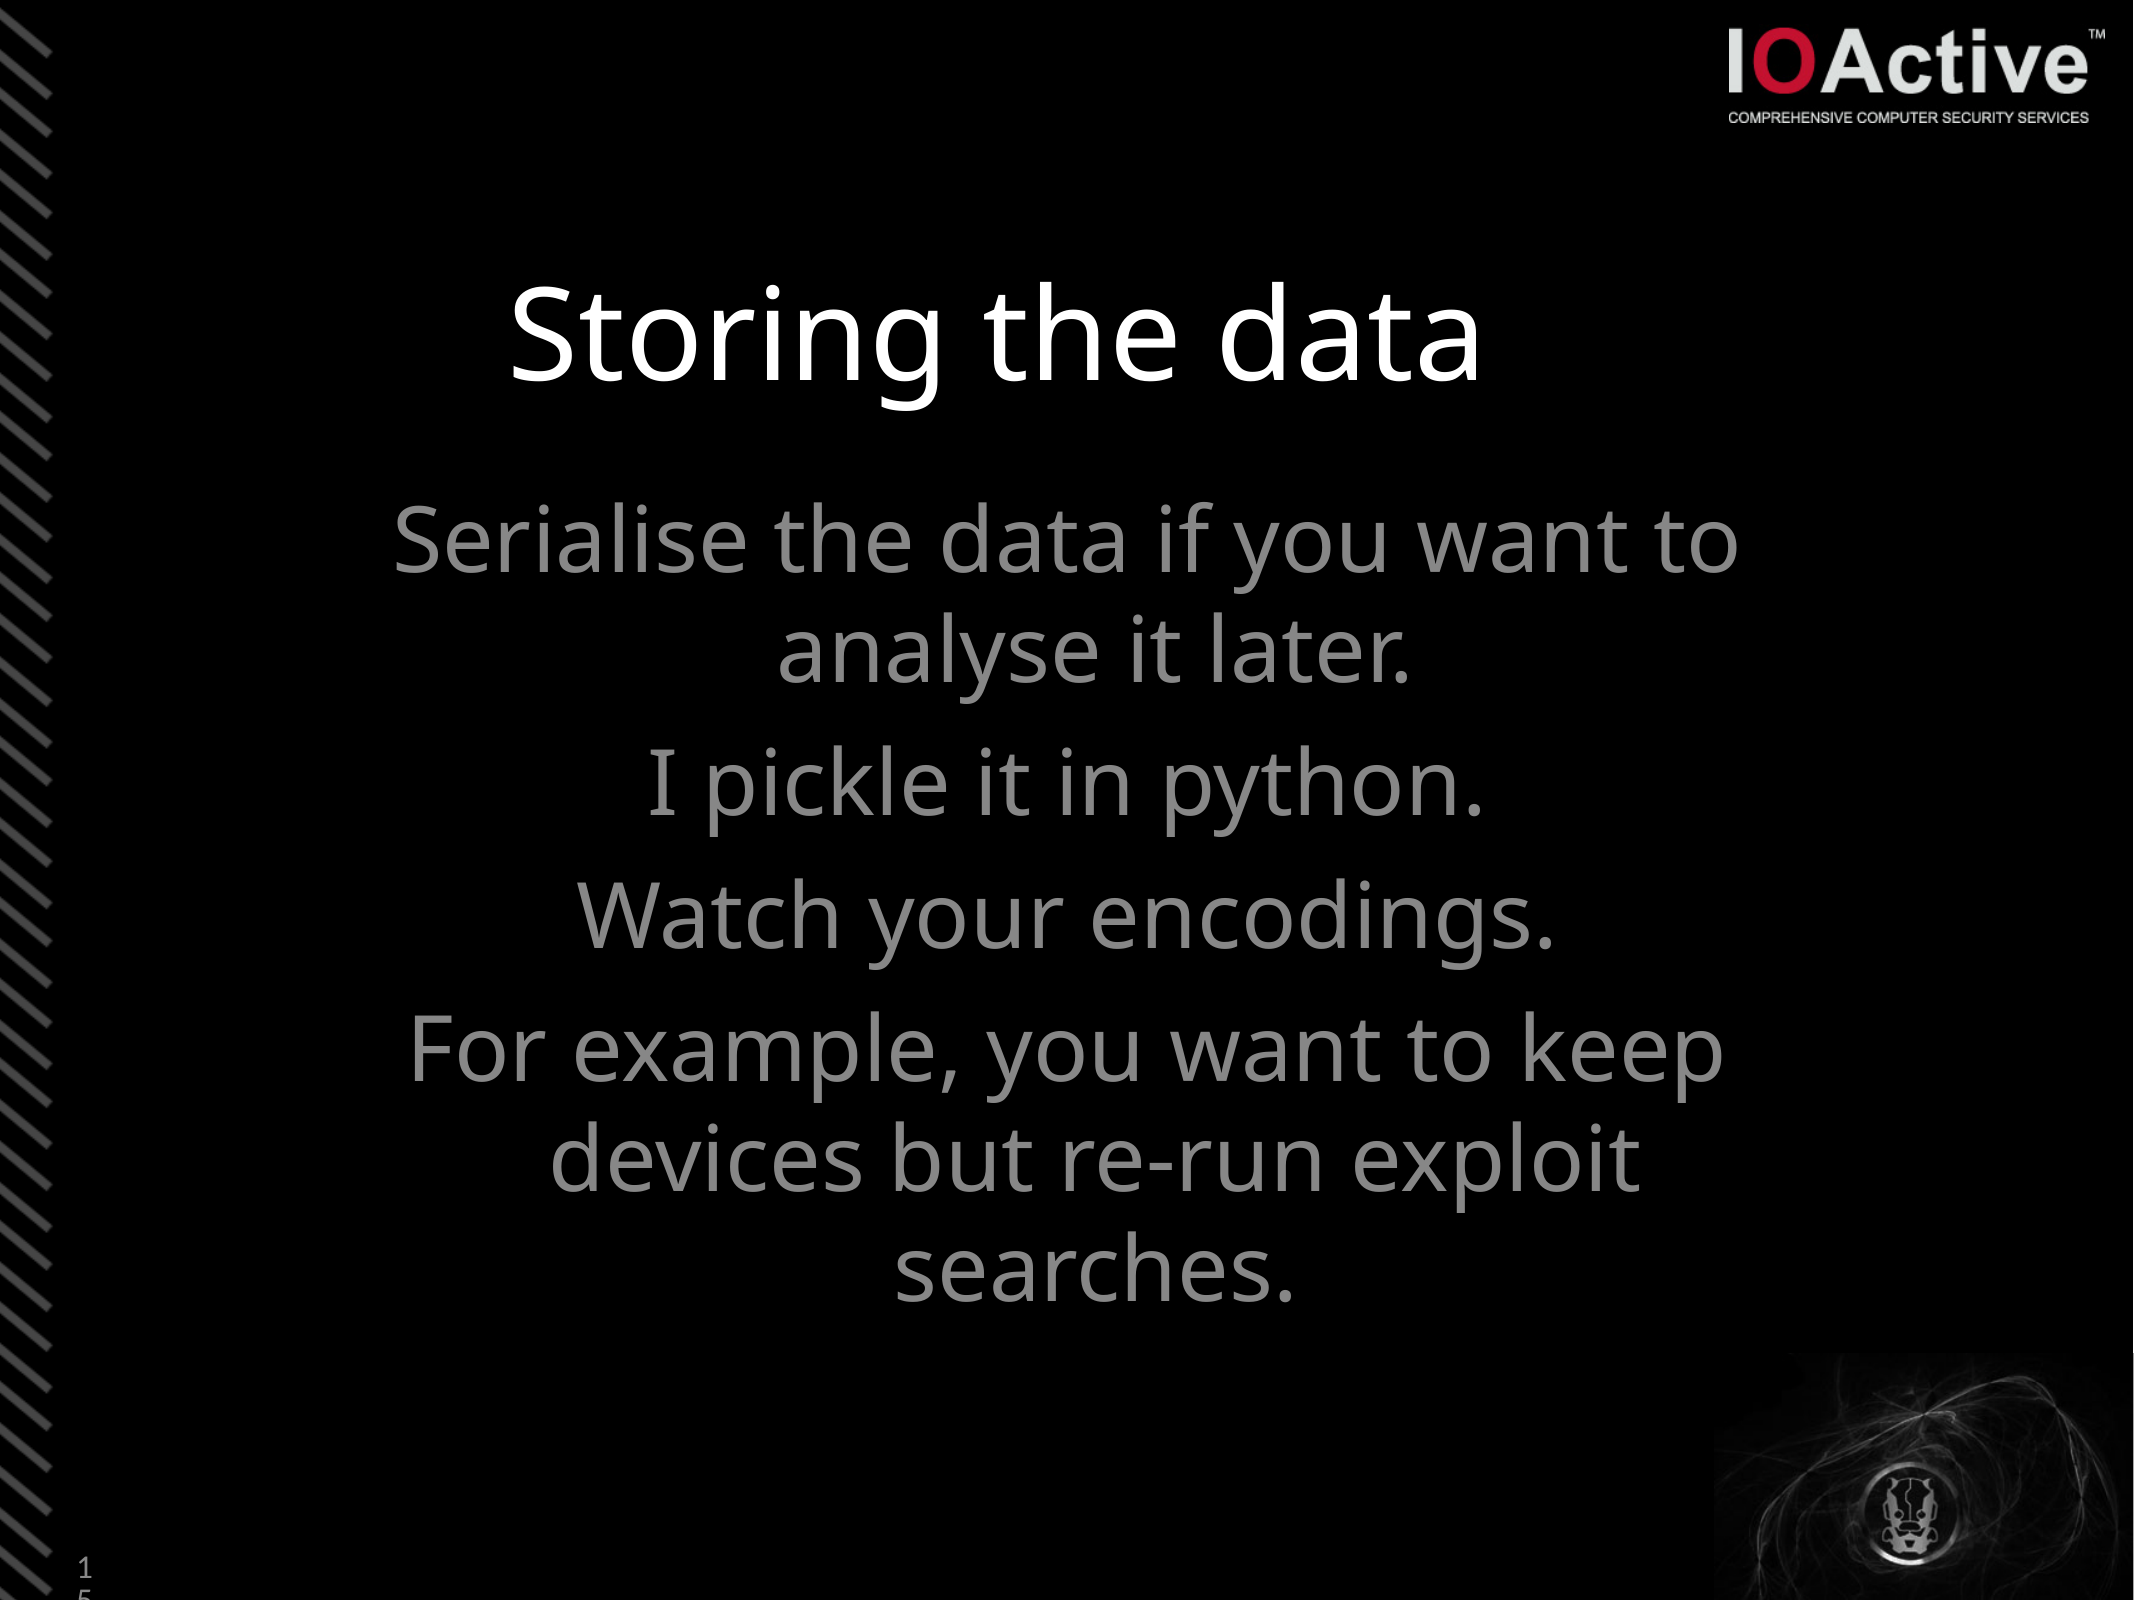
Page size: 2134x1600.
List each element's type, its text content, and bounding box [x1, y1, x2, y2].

picture [1714, 1353, 2134, 1600]
title Storing the data [91, 157, 1905, 500]
list Serialise the data if you want to analyse it later. I pickle it in python. Watch your encodings. For example, you want to keep devices but re-run exploit searches. [320, 474, 1815, 1315]
slide_number 15 [60, 1538, 110, 1592]
picture [1729, 24, 2105, 123]
picture [0, 0, 55, 1600]
